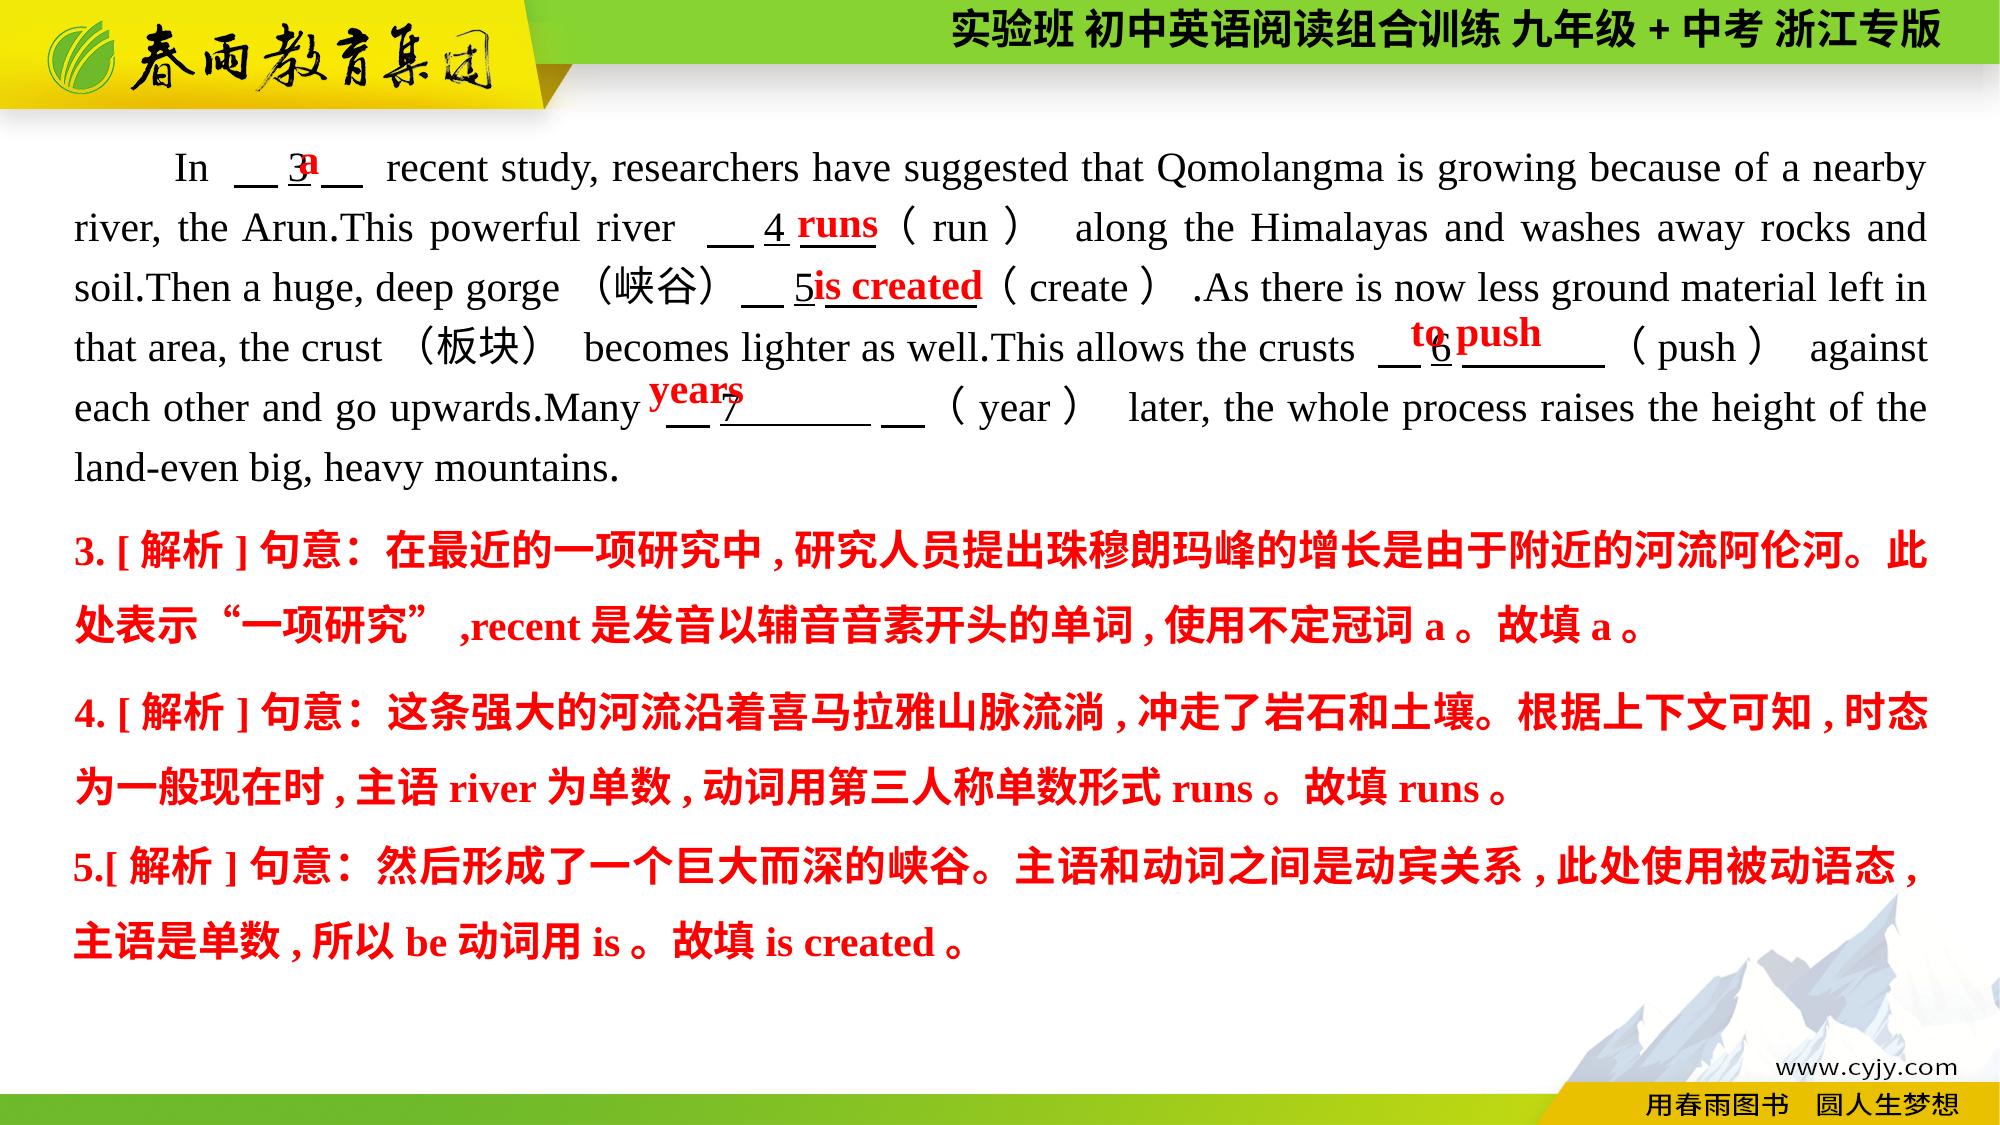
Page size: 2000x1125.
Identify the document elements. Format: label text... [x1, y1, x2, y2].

text_box runs [782, 178, 894, 254]
text_box is created [788, 240, 999, 316]
picture [0, 0, 2000, 1125]
text_box 4. [解析]句意：这条强大的河流沿着喜马拉雅山脉流淌,冲走了岩石和土壤。根据上下文可知,时态为一般现在时,主语river为单数,动词用第三人称单数形式runs。故填runs。 [59, 653, 1944, 819]
list In 3 recent study, researchers have suggested that Qomolangma is growing because of a nearby river, the Arun.This powerful river 4 （run） along the Himalayas and washes away rocks and soil.Then a huge, deep gorge（峡谷） 5 （create）.As there is now less ground material left in that area, the crust（板块） becomes lighter as well.This allows the crusts 6 （push） against each other and go upwards.Many 7 （year） later, the whole process raises the height of the land-even big, heavy mountains. [59, 122, 1944, 491]
text_box years [634, 354, 760, 420]
text_box to push [1395, 297, 1558, 363]
text_box a [283, 115, 335, 191]
text_box 3. [解析]句意：在最近的一项研究中,研究人员提出珠穆朗玛峰的增长是由于附近的河流阿伦河。此处表示“一项研究”,recent是发音以辅音音素开头的单词,使用不定冠词a。故填a。 [59, 491, 1944, 653]
text_box 5.[解析]句意：然后形成了一个巨大而深的峡谷。主语和动词之间是动宾关系,此处使用被动语态,主语是单数,所以be动词用is。故填is created。 [57, 807, 1943, 972]
